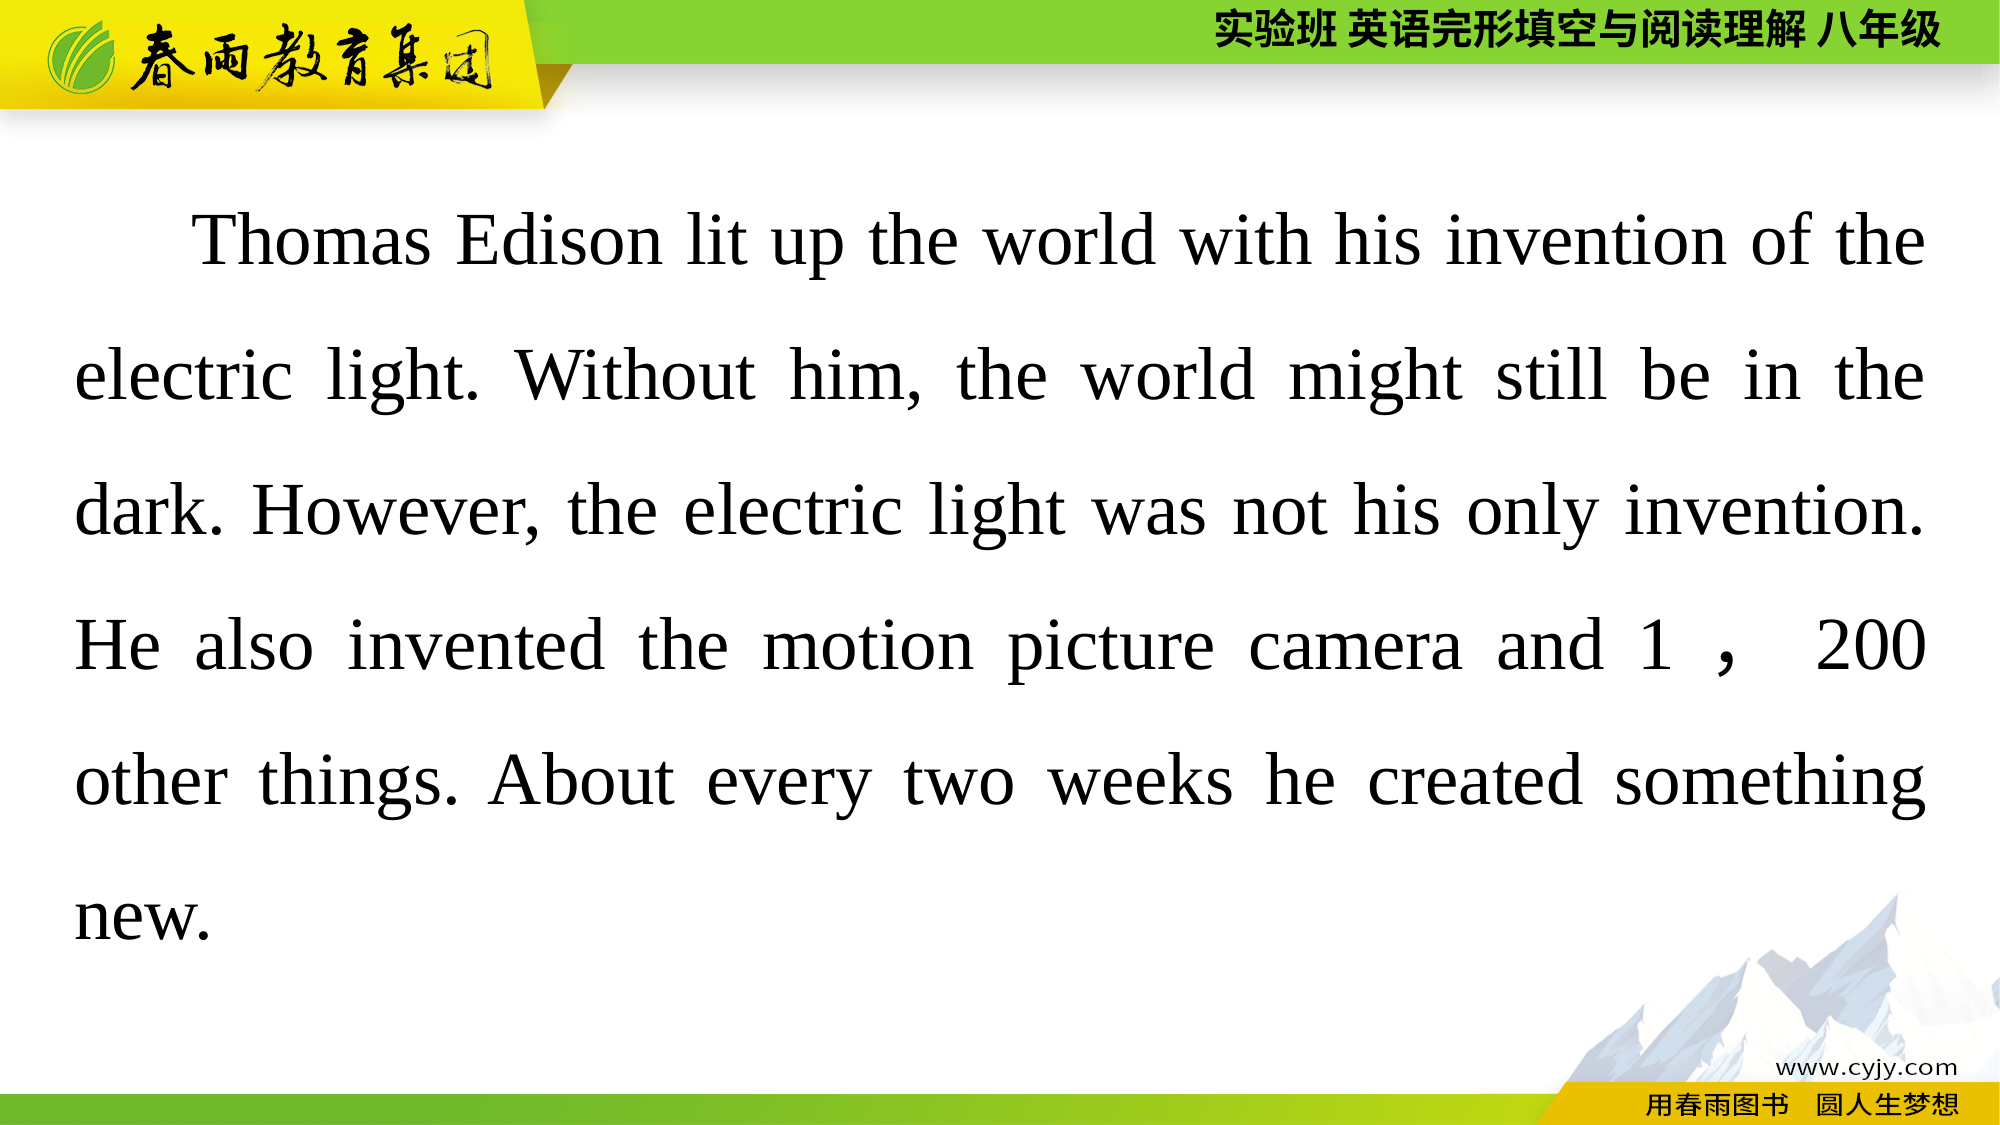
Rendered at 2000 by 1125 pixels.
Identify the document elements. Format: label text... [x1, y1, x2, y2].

list Thomas Edison lit up the world with his invention of the electric light. Without him, the world might still be in the dark. However, the electric light was not his only invention. He also invented the motion picture camera and 1，200 other things. About every two weeks he created something new. [59, 137, 1944, 818]
picture [0, 0, 2000, 1125]
